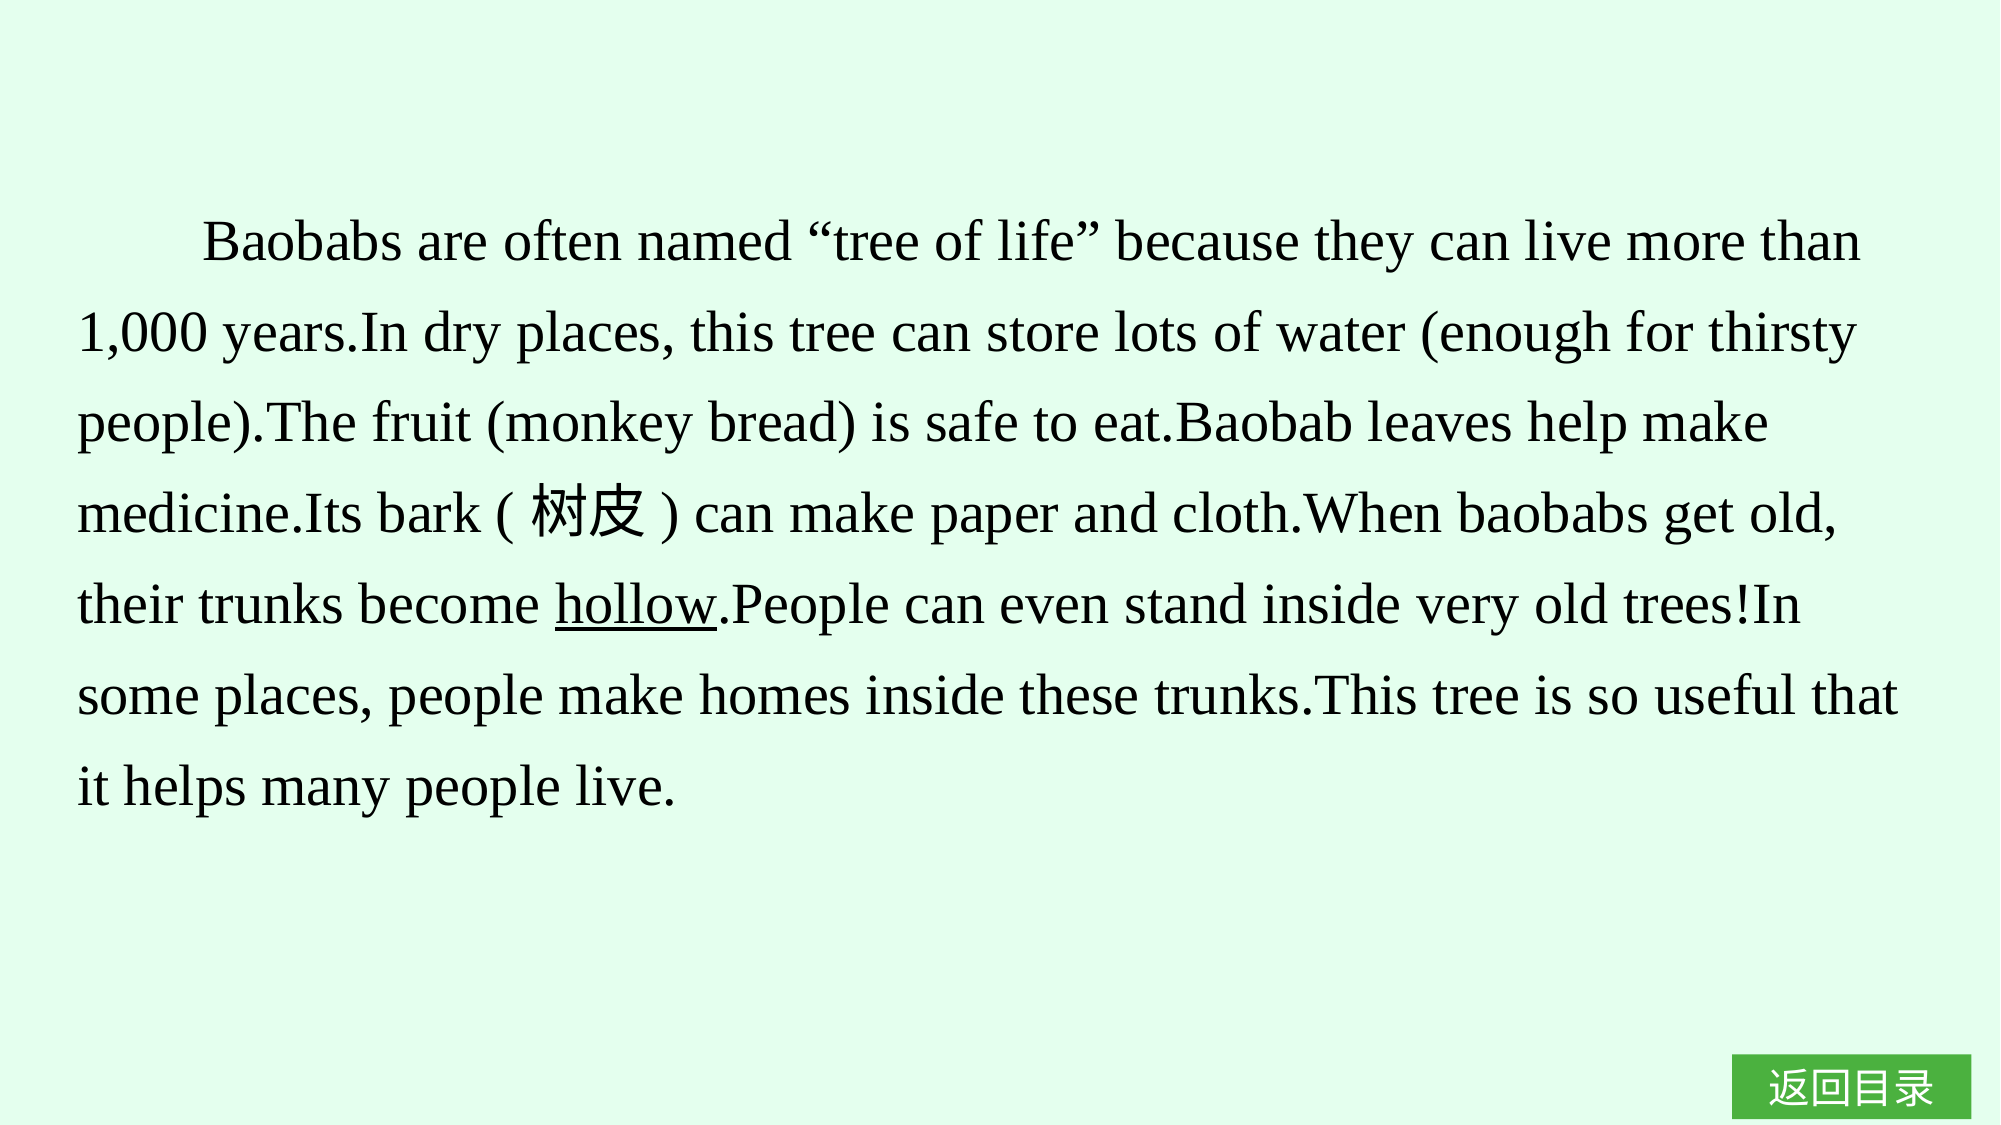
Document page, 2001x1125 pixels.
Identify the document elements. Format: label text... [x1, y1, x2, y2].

text_box Baobabs are often named “tree of life” because they can live more than 1,000 years.In dry places, this tree can store lots of water (enough for thirsty people).The fruit (monkey bread) is safe to eat.Baobab leaves help make medicine.Its bark (树皮) can make paper and cloth.When baobabs get old, their trunks become hollow.People can even stand inside very old trees!In some places, people make homes inside these trunks.This tree is so useful that it helps many people live. [62, 173, 1938, 825]
